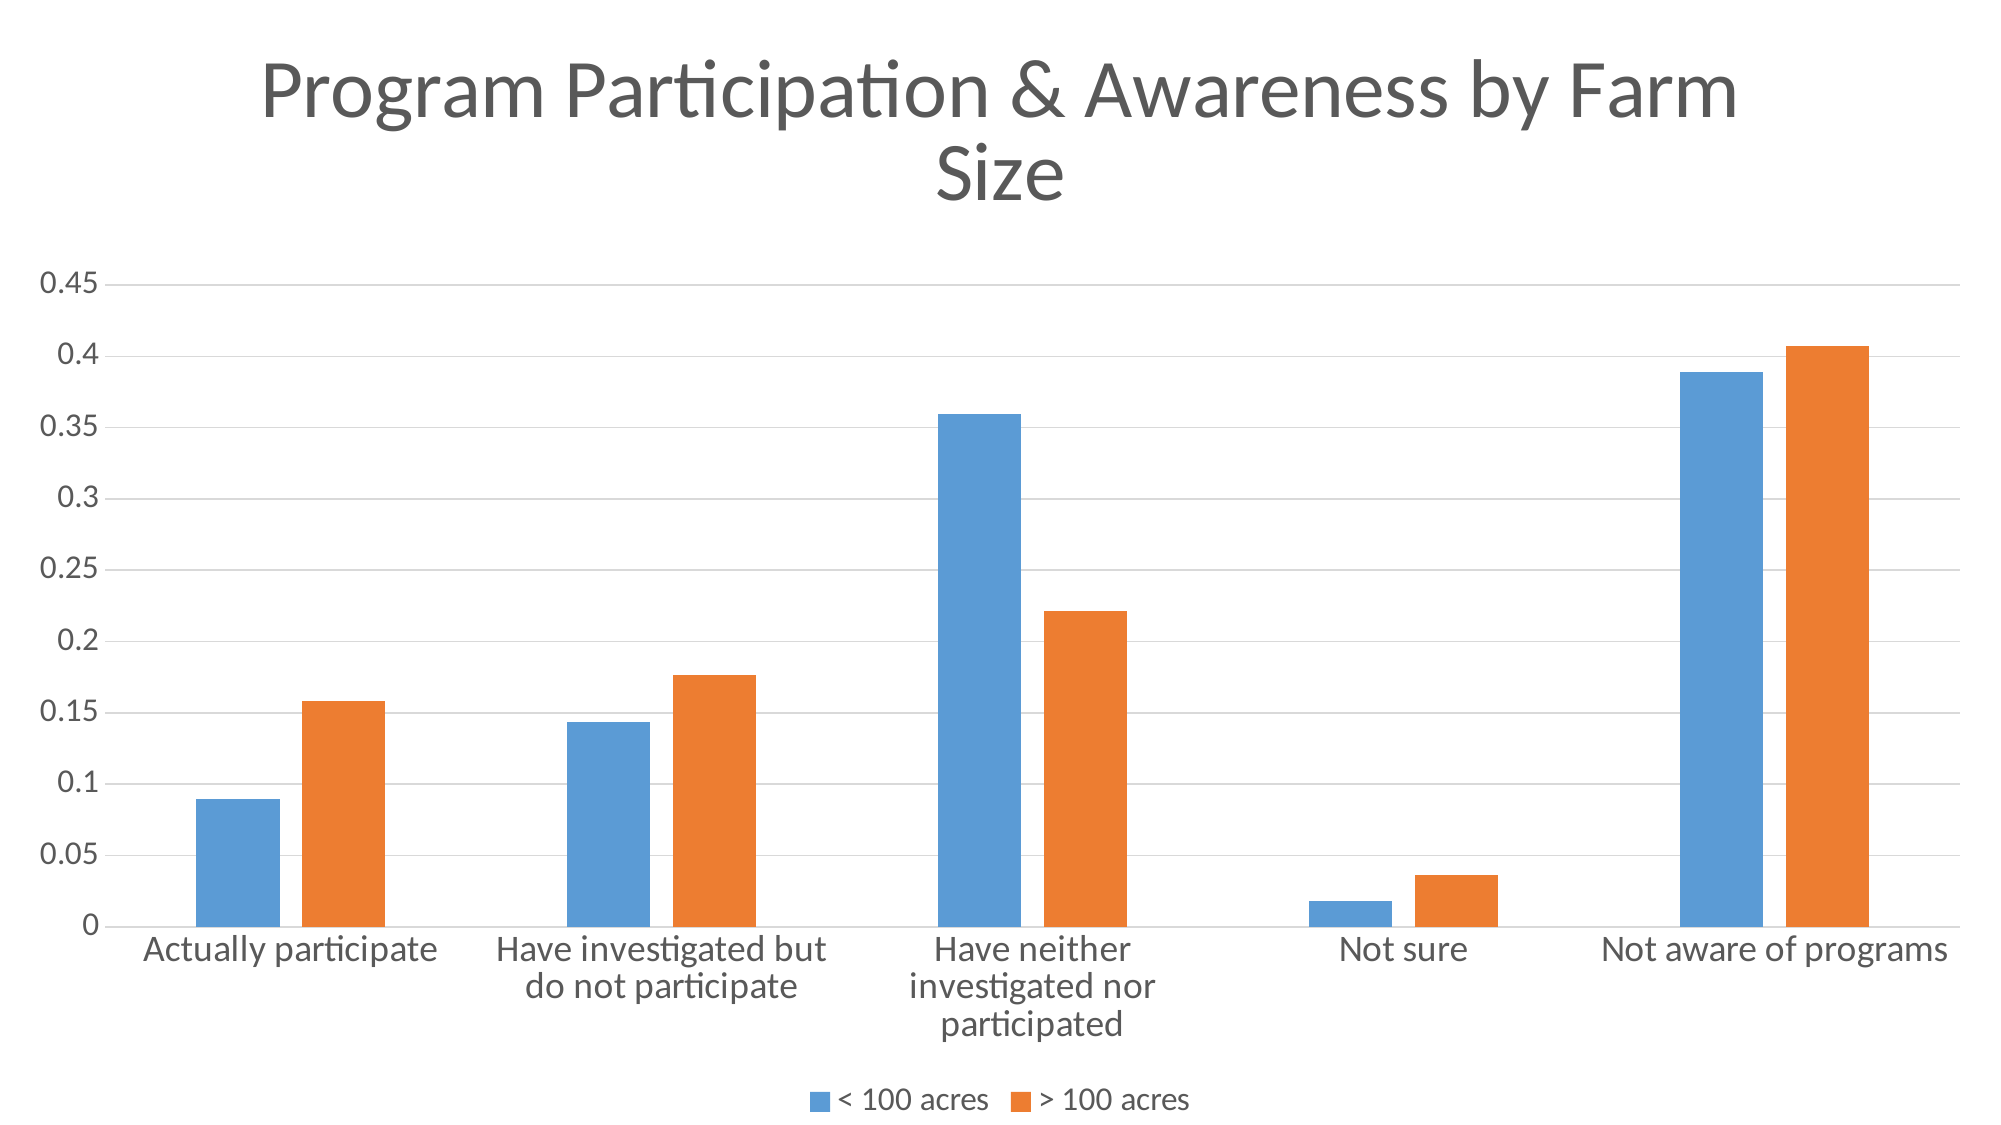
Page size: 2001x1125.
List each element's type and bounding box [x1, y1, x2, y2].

chart [0, 0, 2000, 1125]
